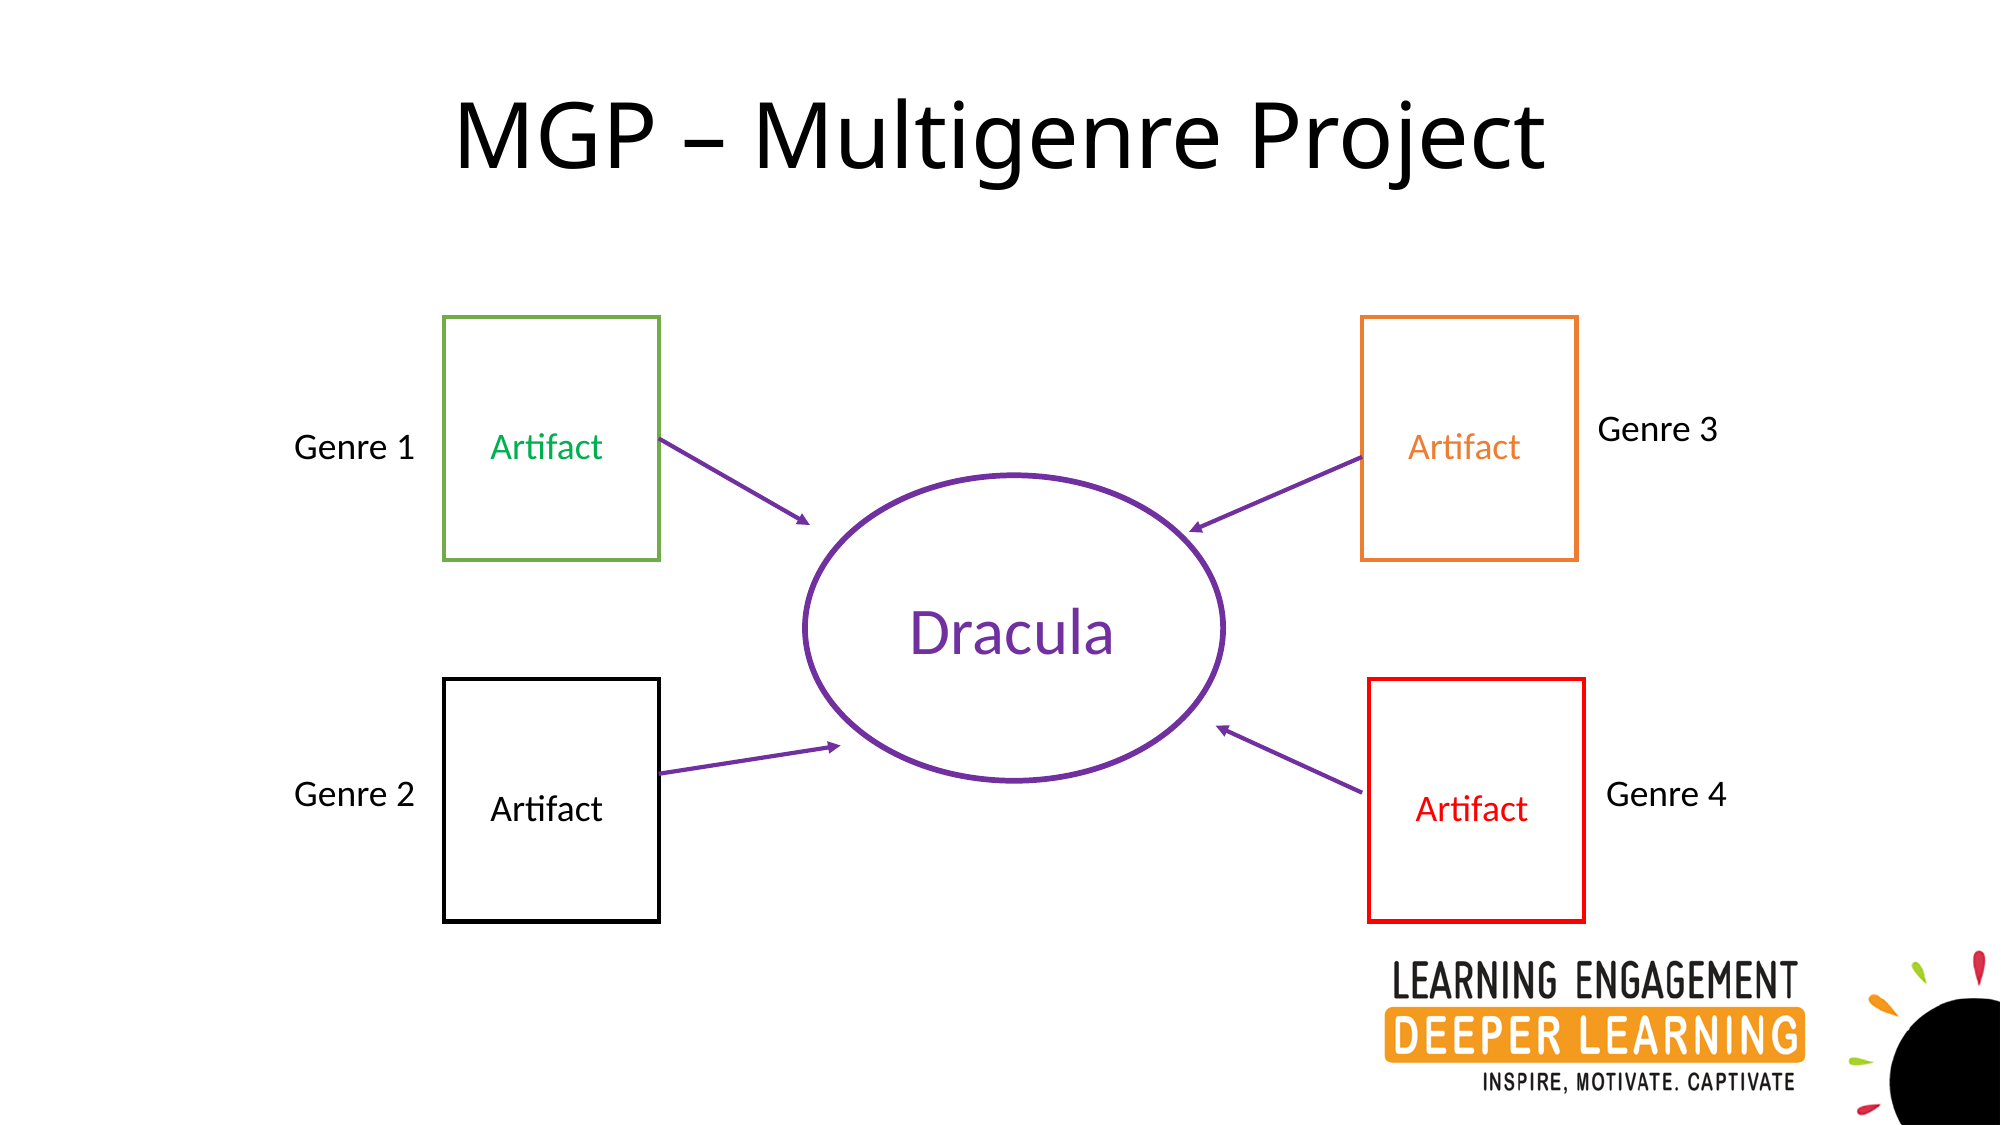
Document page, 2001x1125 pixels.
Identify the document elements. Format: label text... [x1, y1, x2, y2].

text_box Artifact [444, 776, 650, 837]
text_box [814, 676, 1214, 782]
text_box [658, 745, 841, 774]
text_box [443, 678, 660, 922]
text_box Genre 1 [279, 414, 457, 475]
picture [1369, 936, 2000, 1125]
text_box [1368, 678, 1585, 922]
text_box Dracula [809, 580, 1216, 676]
text_box Genre 4 [1591, 761, 1769, 822]
text_box Genre 2 [279, 761, 457, 822]
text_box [1215, 725, 1363, 793]
text_box Genre 3 [1582, 396, 1761, 456]
text_box Artifact [1369, 776, 1575, 837]
title MGP – Multigenre Project [137, 59, 1863, 218]
text_box [1361, 316, 1577, 561]
text_box [443, 316, 660, 561]
text_box [814, 474, 1214, 580]
text_box [1216, 585, 1225, 671]
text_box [1188, 456, 1363, 532]
text_box [803, 594, 809, 662]
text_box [658, 438, 810, 525]
text_box Artifact [1361, 414, 1567, 475]
text_box Artifact [457, 414, 650, 475]
